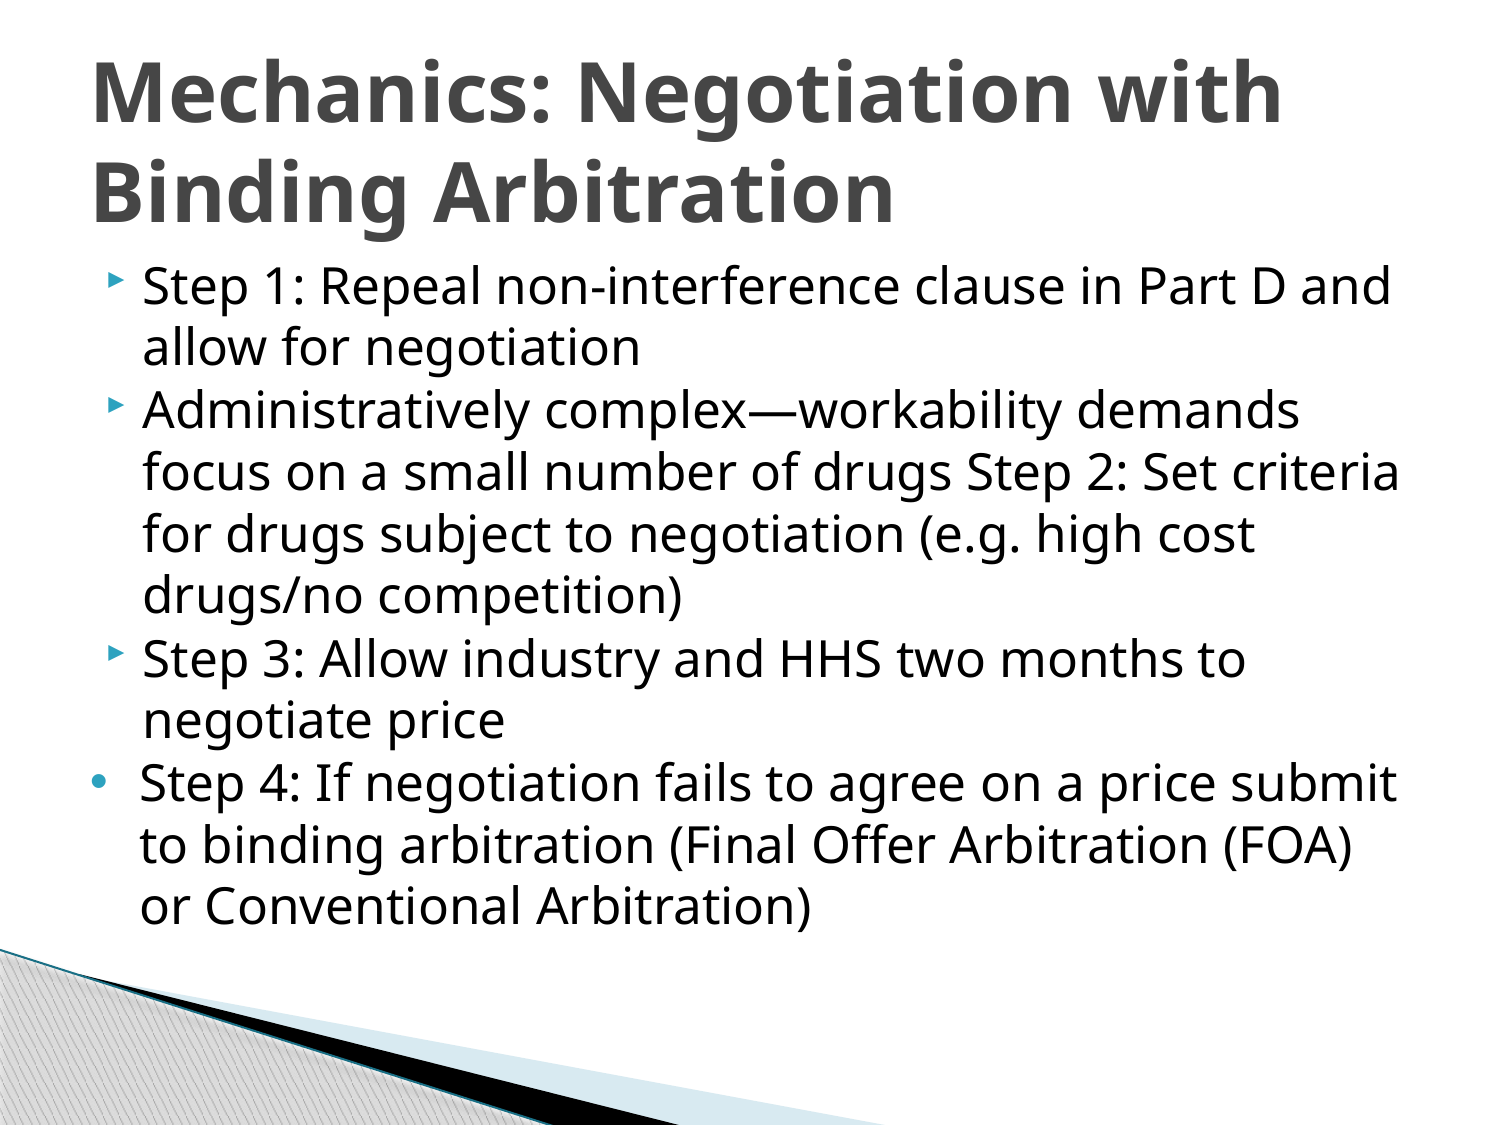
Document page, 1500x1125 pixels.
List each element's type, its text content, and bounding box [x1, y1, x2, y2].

list Step 1: Repeal non-interference clause in Part D and allow for negotiation Administratively complex—workability demands focus on a small number of drugs Step 2: Set criteria for drugs subject to negotiation (e.g. high cost drugs/no competition) Step 3: Allow industry and HHS two months to negotiate price Step 4: If negotiation fails to agree on a price submit to binding arbitration (Final Offer Arbitration (FOA) or Conventional Arbitration) [75, 245, 1425, 1005]
title Mechanics: Negotiation with Binding Arbitration [75, 45, 1425, 233]
